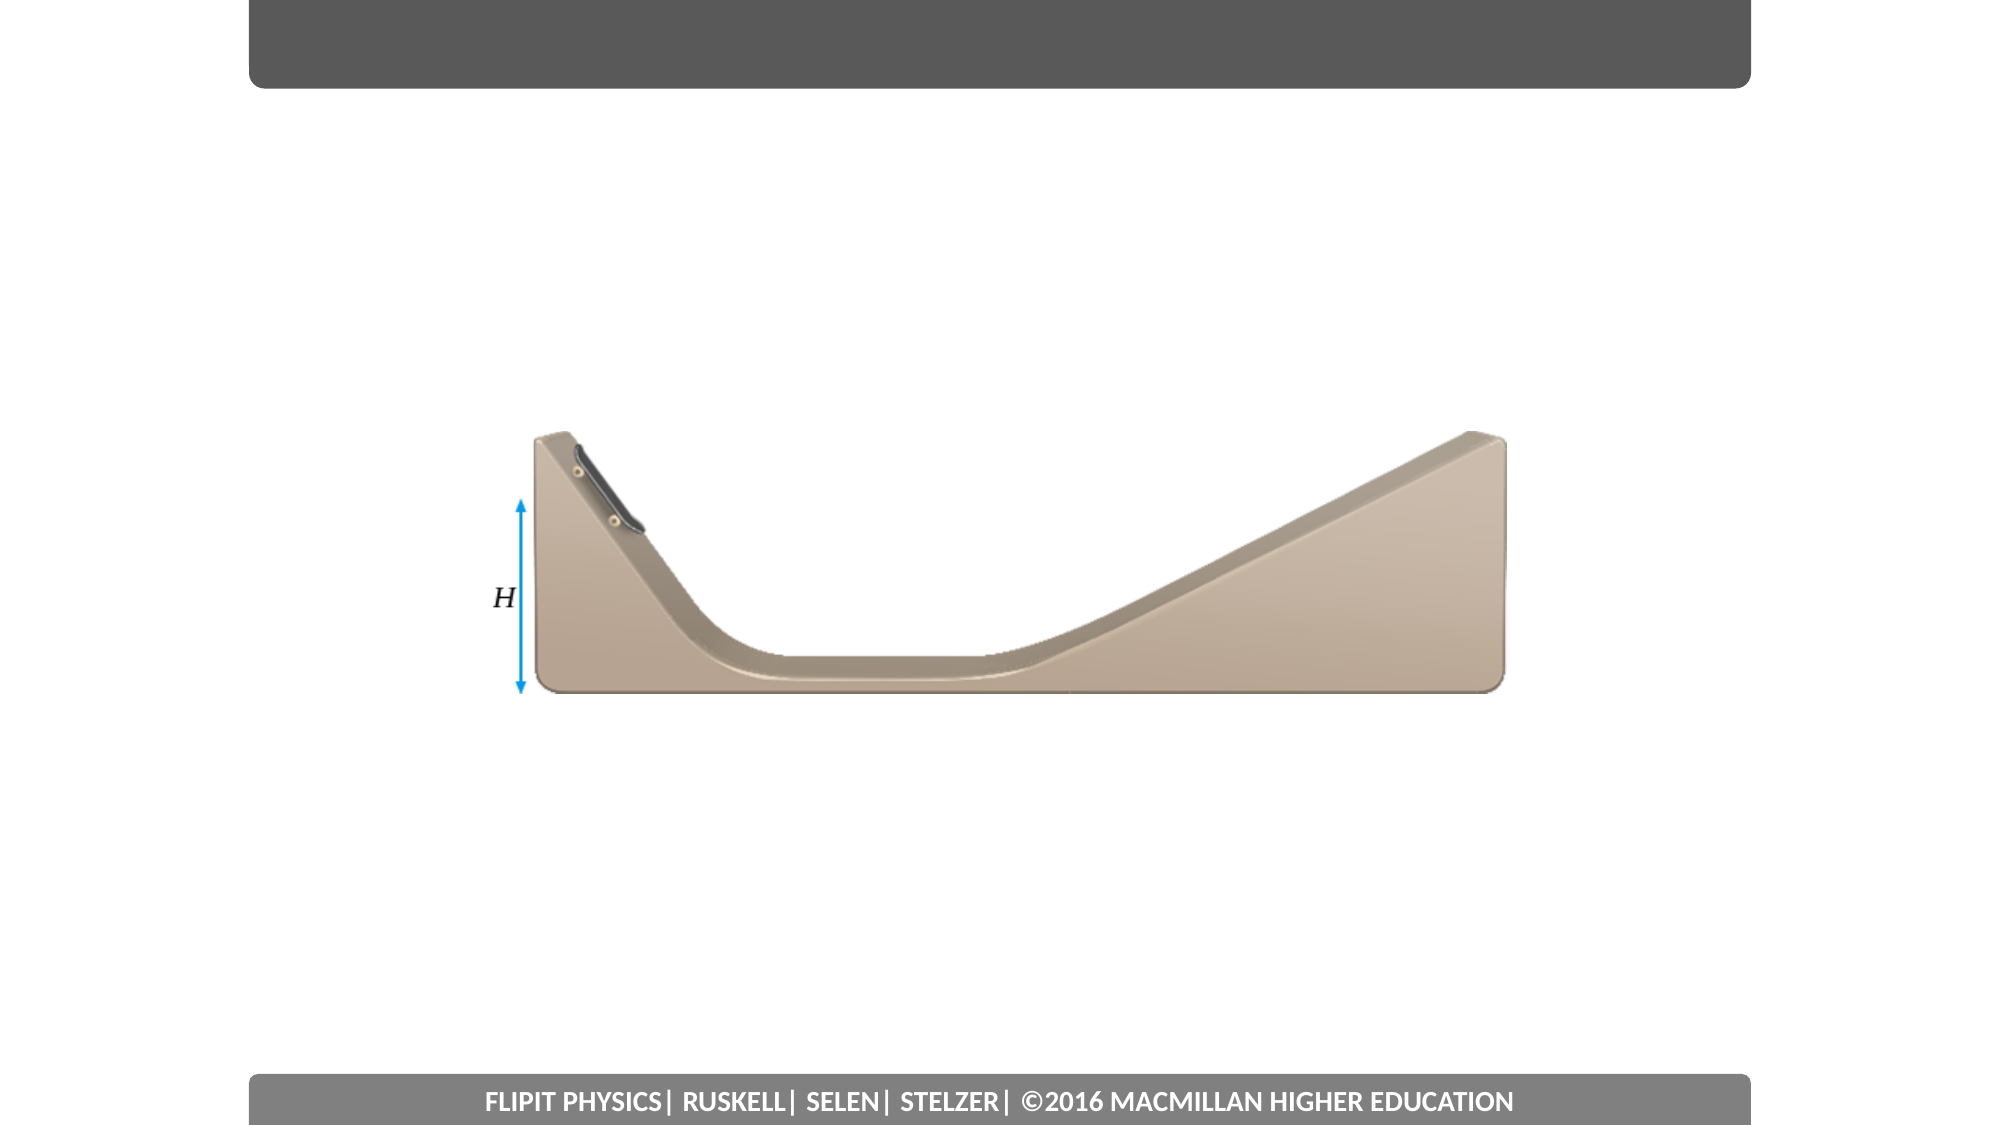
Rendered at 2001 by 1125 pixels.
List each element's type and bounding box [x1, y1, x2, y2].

text_box [249, 1074, 1750, 1125]
text_box [248, 0, 1752, 89]
picture [493, 431, 1507, 694]
